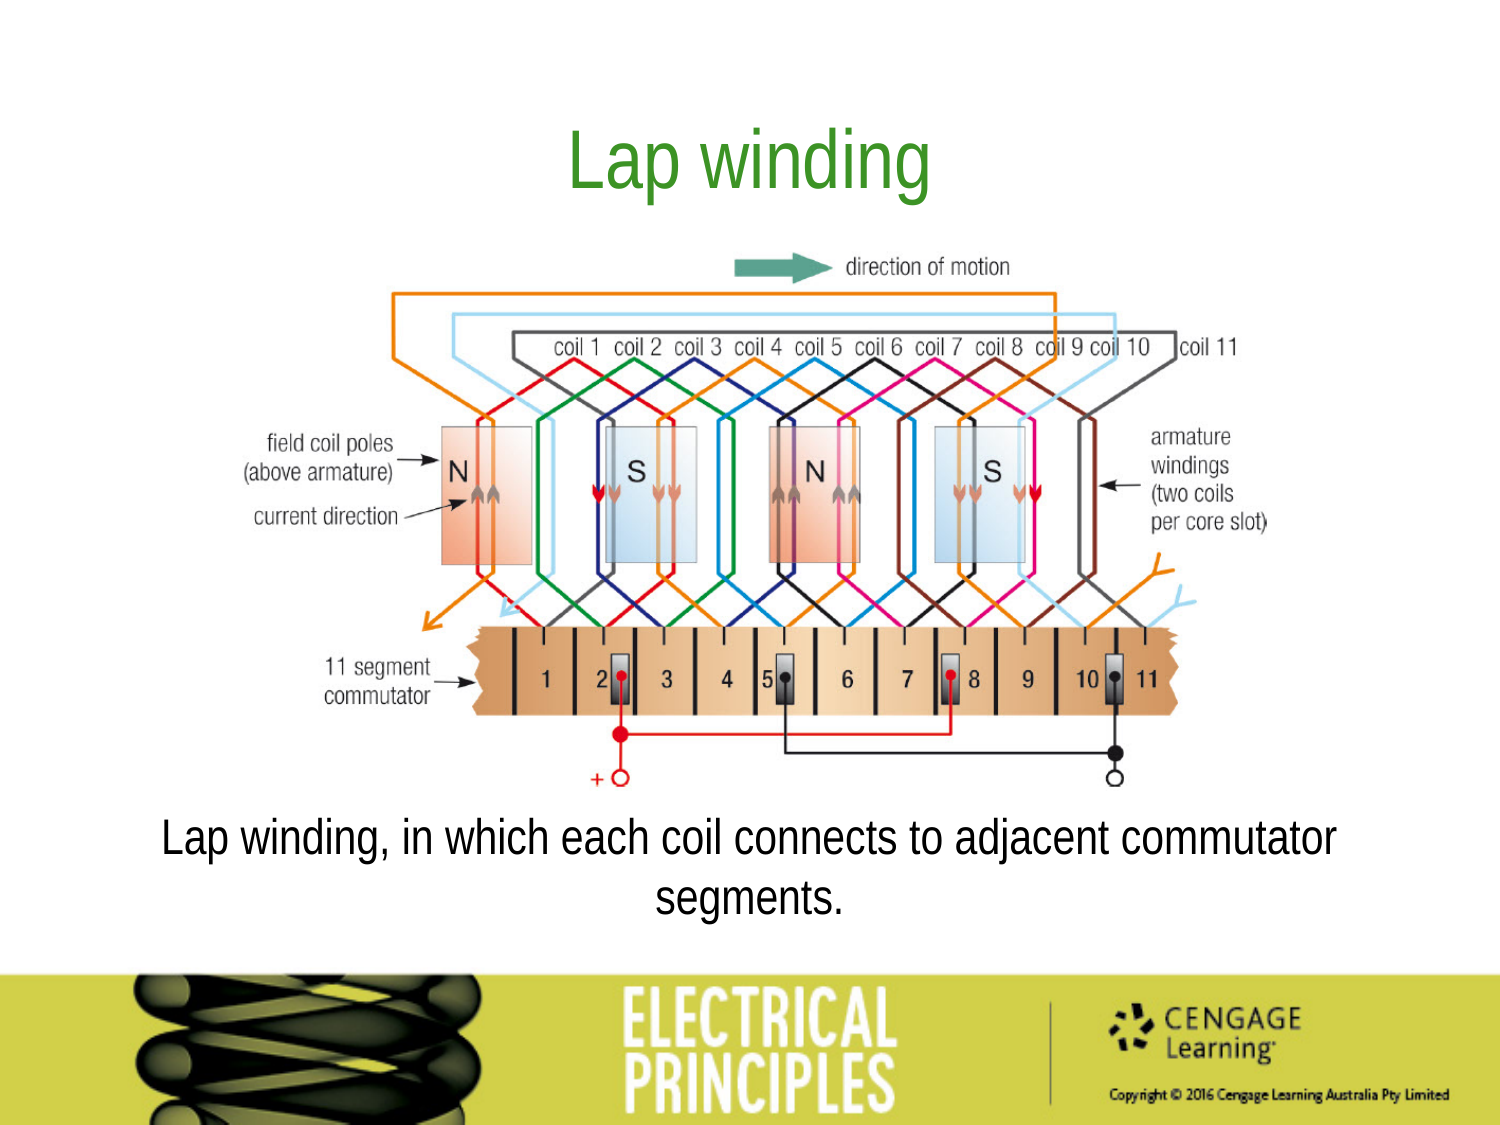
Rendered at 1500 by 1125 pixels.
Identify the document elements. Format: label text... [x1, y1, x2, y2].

text_box Lap winding, in which each coil connects to adjacent commutator segments. [100, 797, 1400, 932]
title Lap winding [0, 0, 1500, 207]
picture [0, 207, 1500, 1125]
